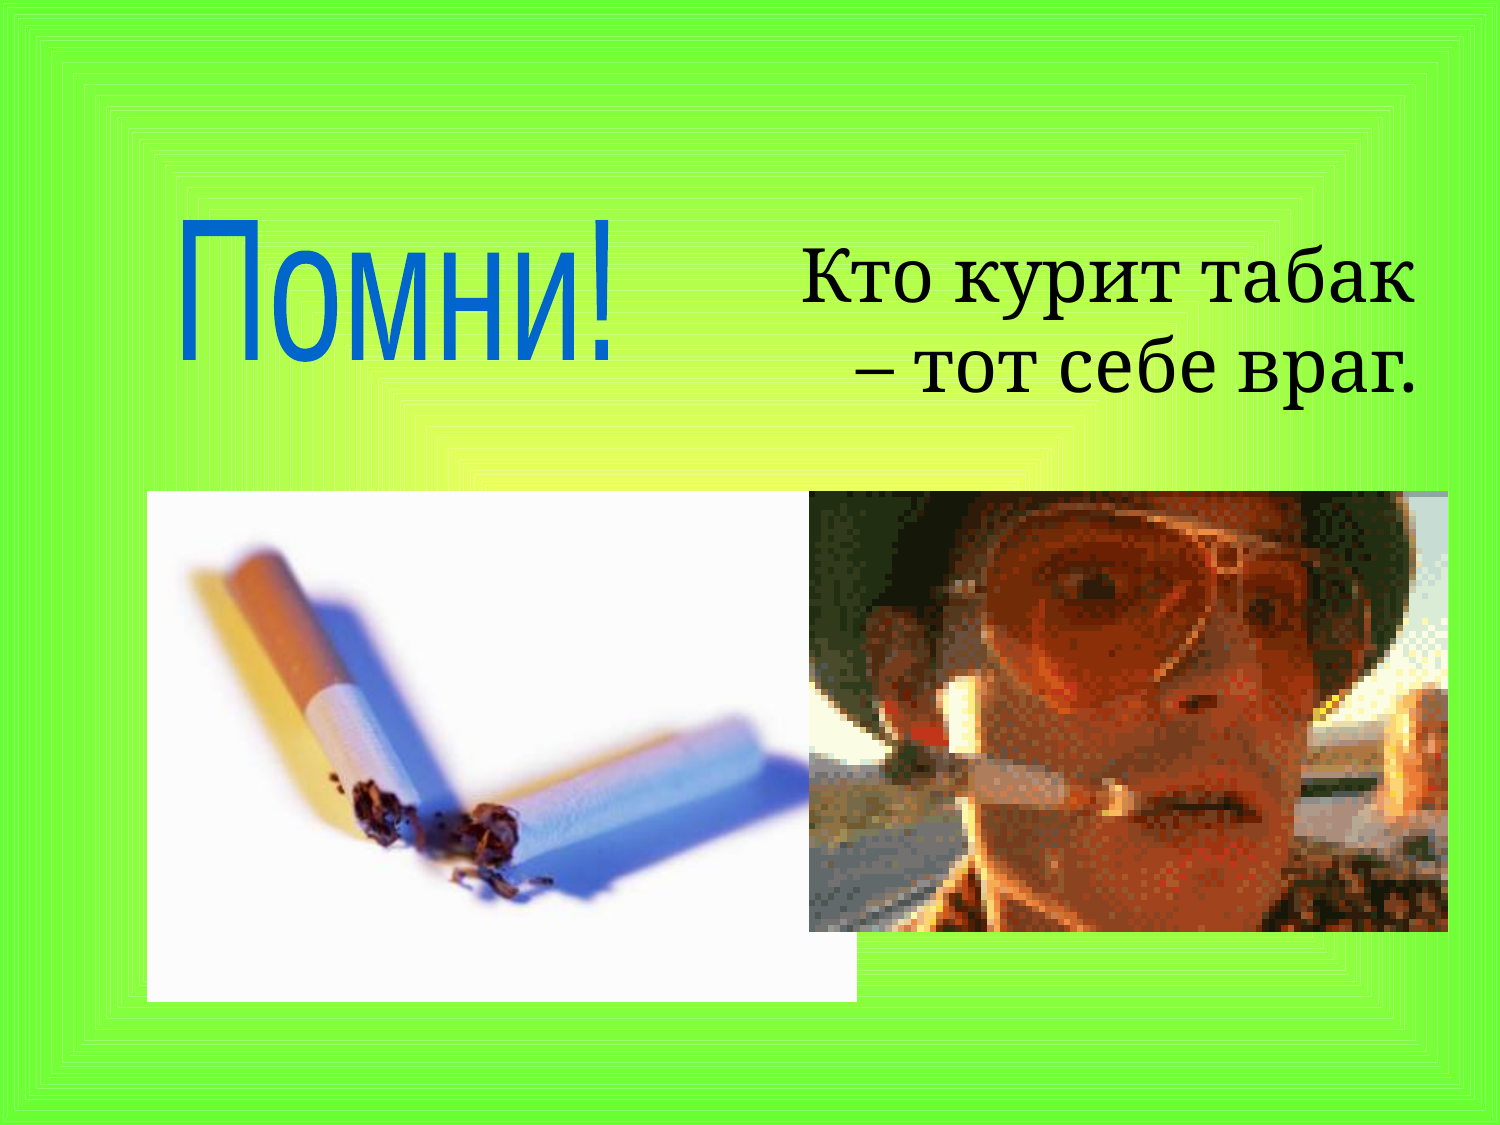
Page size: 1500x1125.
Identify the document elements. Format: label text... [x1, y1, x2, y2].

list Кто курит табак – тот себе враг. [785, 220, 1459, 457]
picture [147, 491, 1448, 1002]
